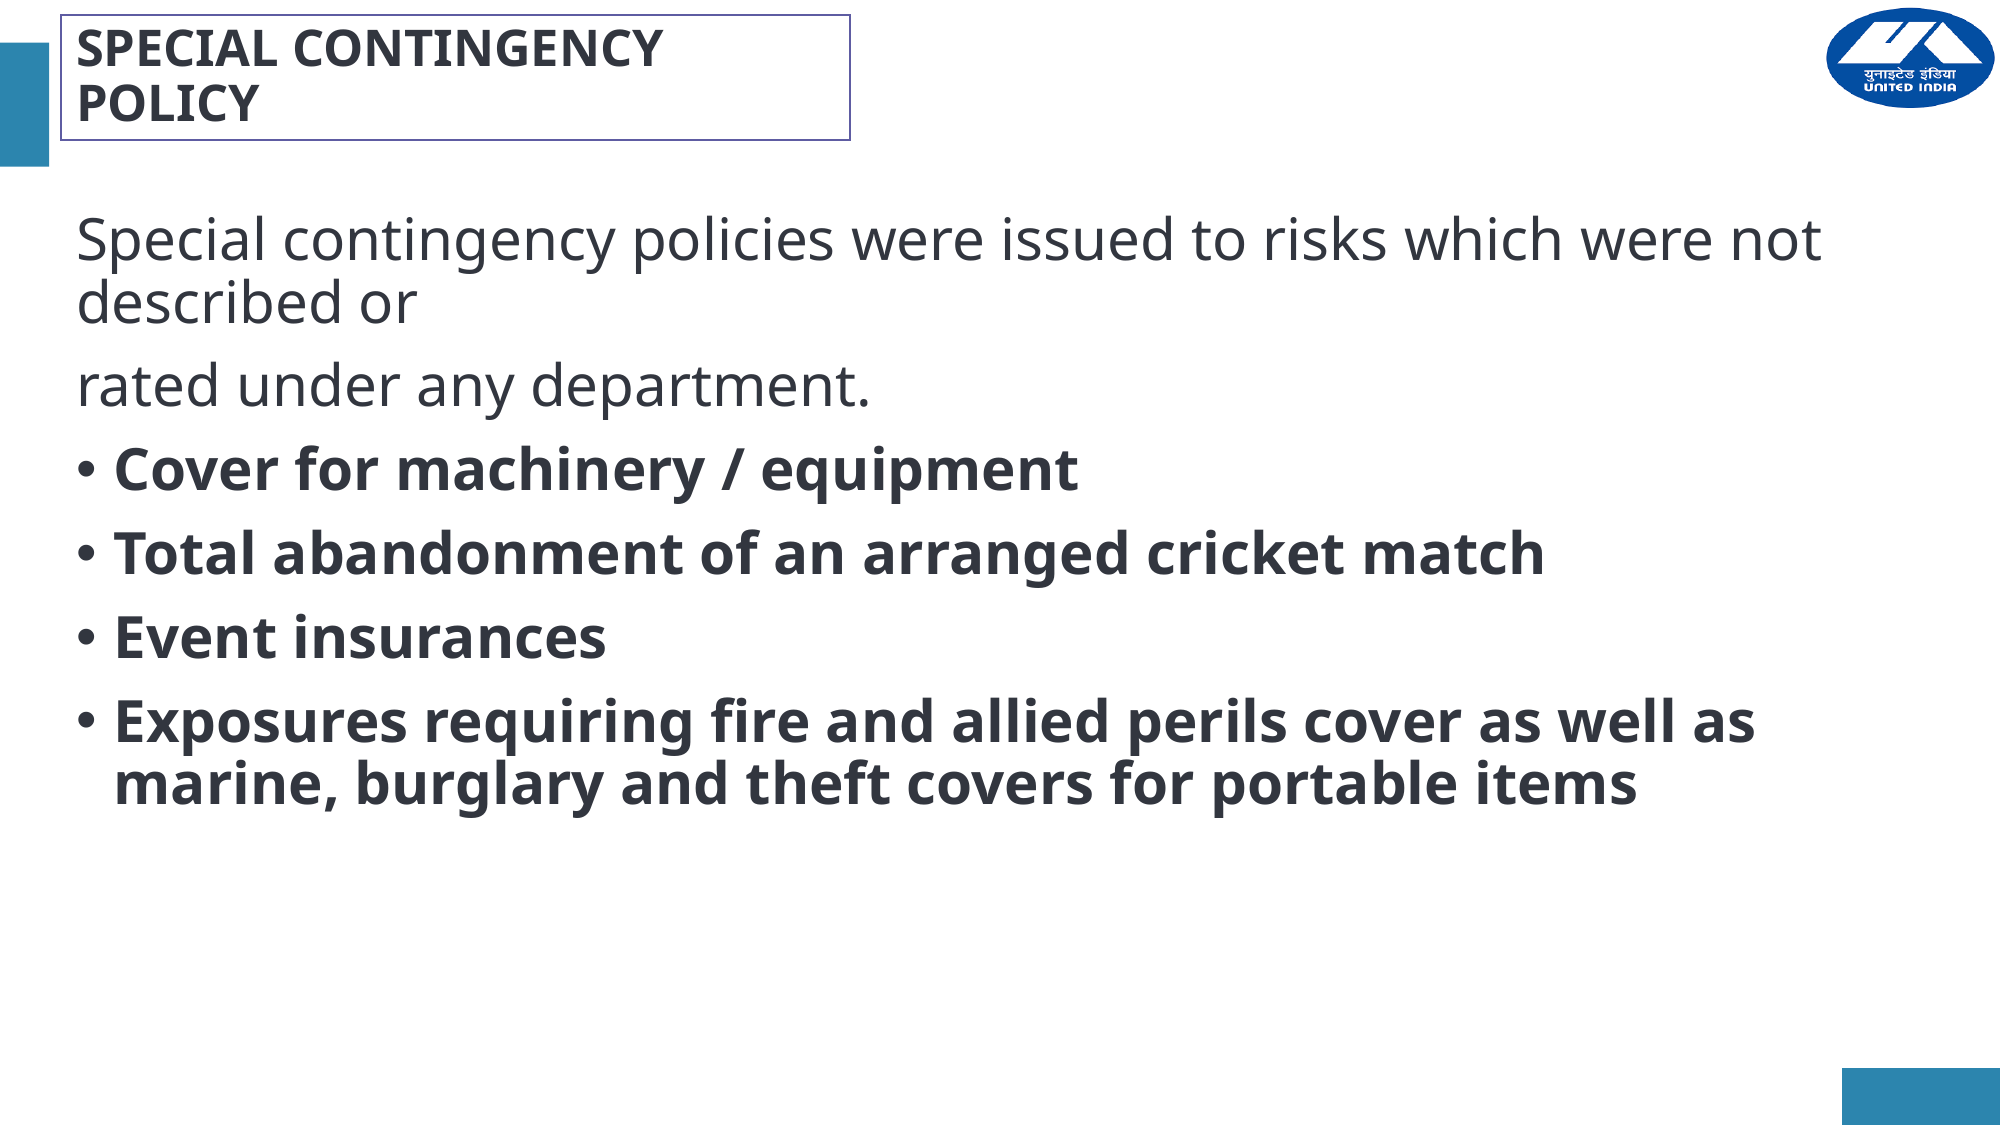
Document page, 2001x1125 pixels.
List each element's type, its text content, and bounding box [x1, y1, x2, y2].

picture [1820, 3, 2000, 111]
title SPECIAL CONTINGENCY POLICY [60, 14, 851, 141]
list Special contingency policies were issued to risks which were not described or rated under any department. Cover for machinery / equipment Total abandonment of an arranged cricket match Event insurances Exposures requiring fire and allied perils cover as well as marine, burglary and theft covers for portable items [60, 202, 1951, 1014]
